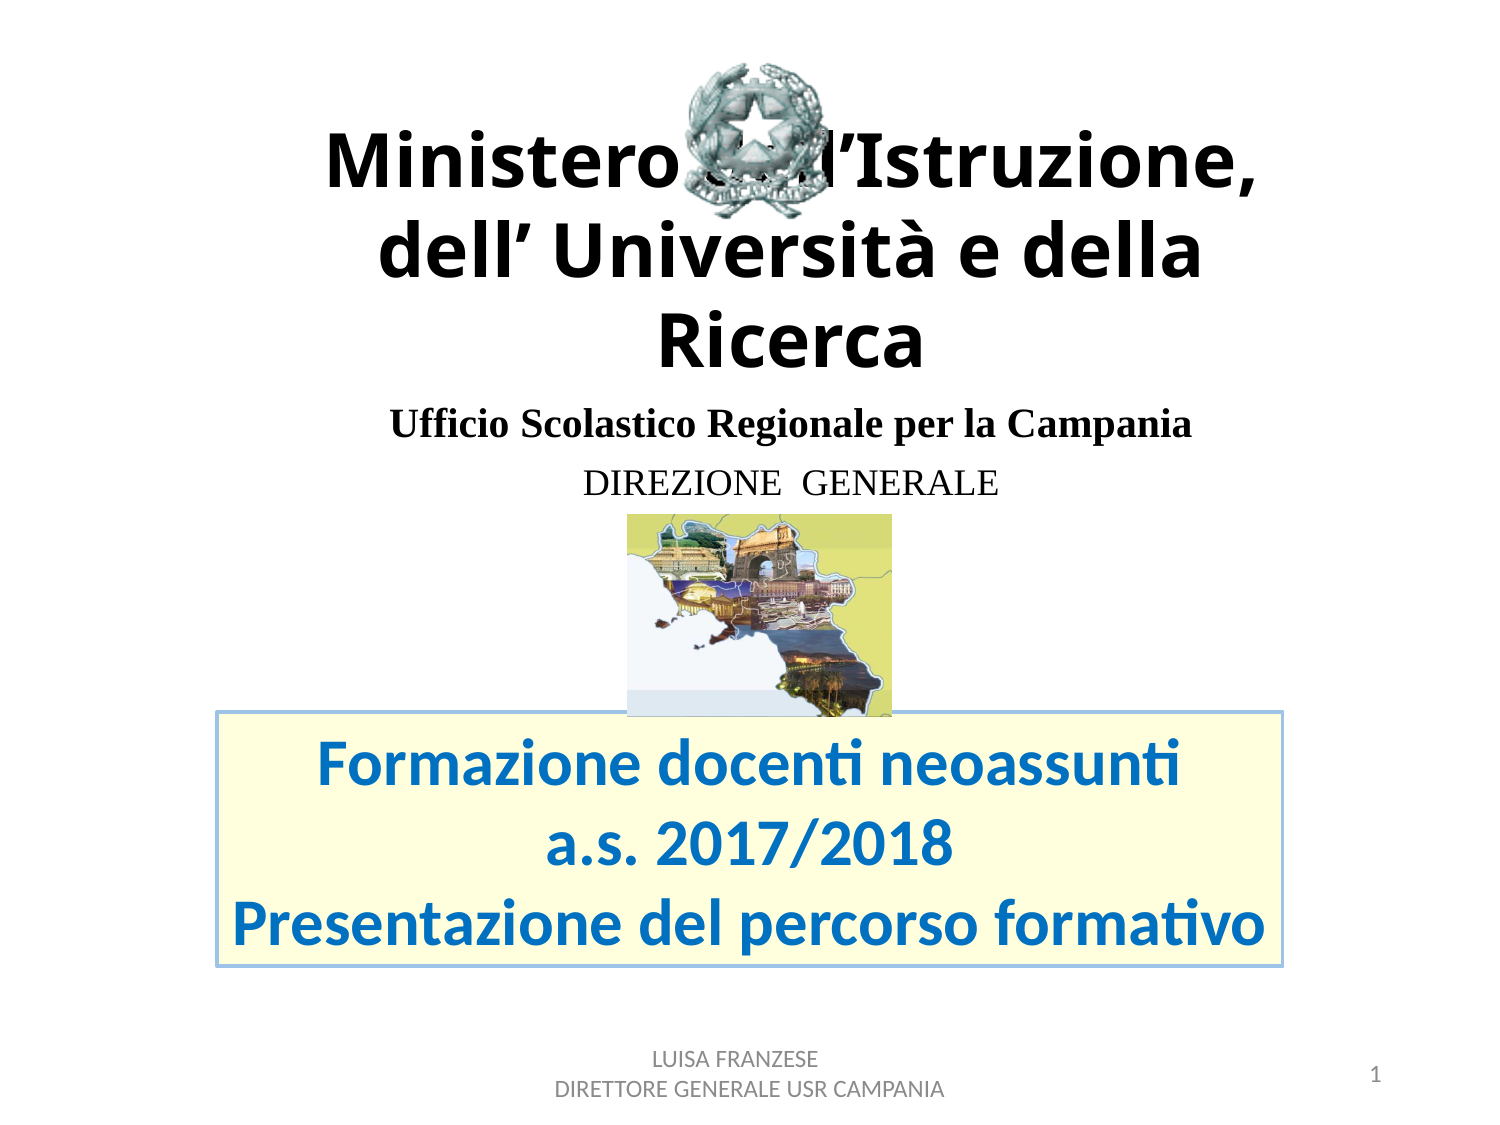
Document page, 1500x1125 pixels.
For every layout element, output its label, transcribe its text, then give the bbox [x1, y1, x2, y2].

picture [655, 54, 857, 238]
footer LUISA FRANZESE DIRETTORE GENERALE USR CAMPANIA [496, 1042, 1004, 1103]
text_box Formazione docenti neoassunti a.s. 2017/2018 Presentazione del percorso formativo [217, 711, 1283, 967]
text_box Ministero dell’Istruzione, dell’ Università e della Ricerca Ufficio Scolastico Regionale per la Campania DIREZIONE GENERALE [253, 89, 1330, 469]
slide_number 1 [1059, 1042, 1397, 1103]
picture [627, 514, 892, 717]
